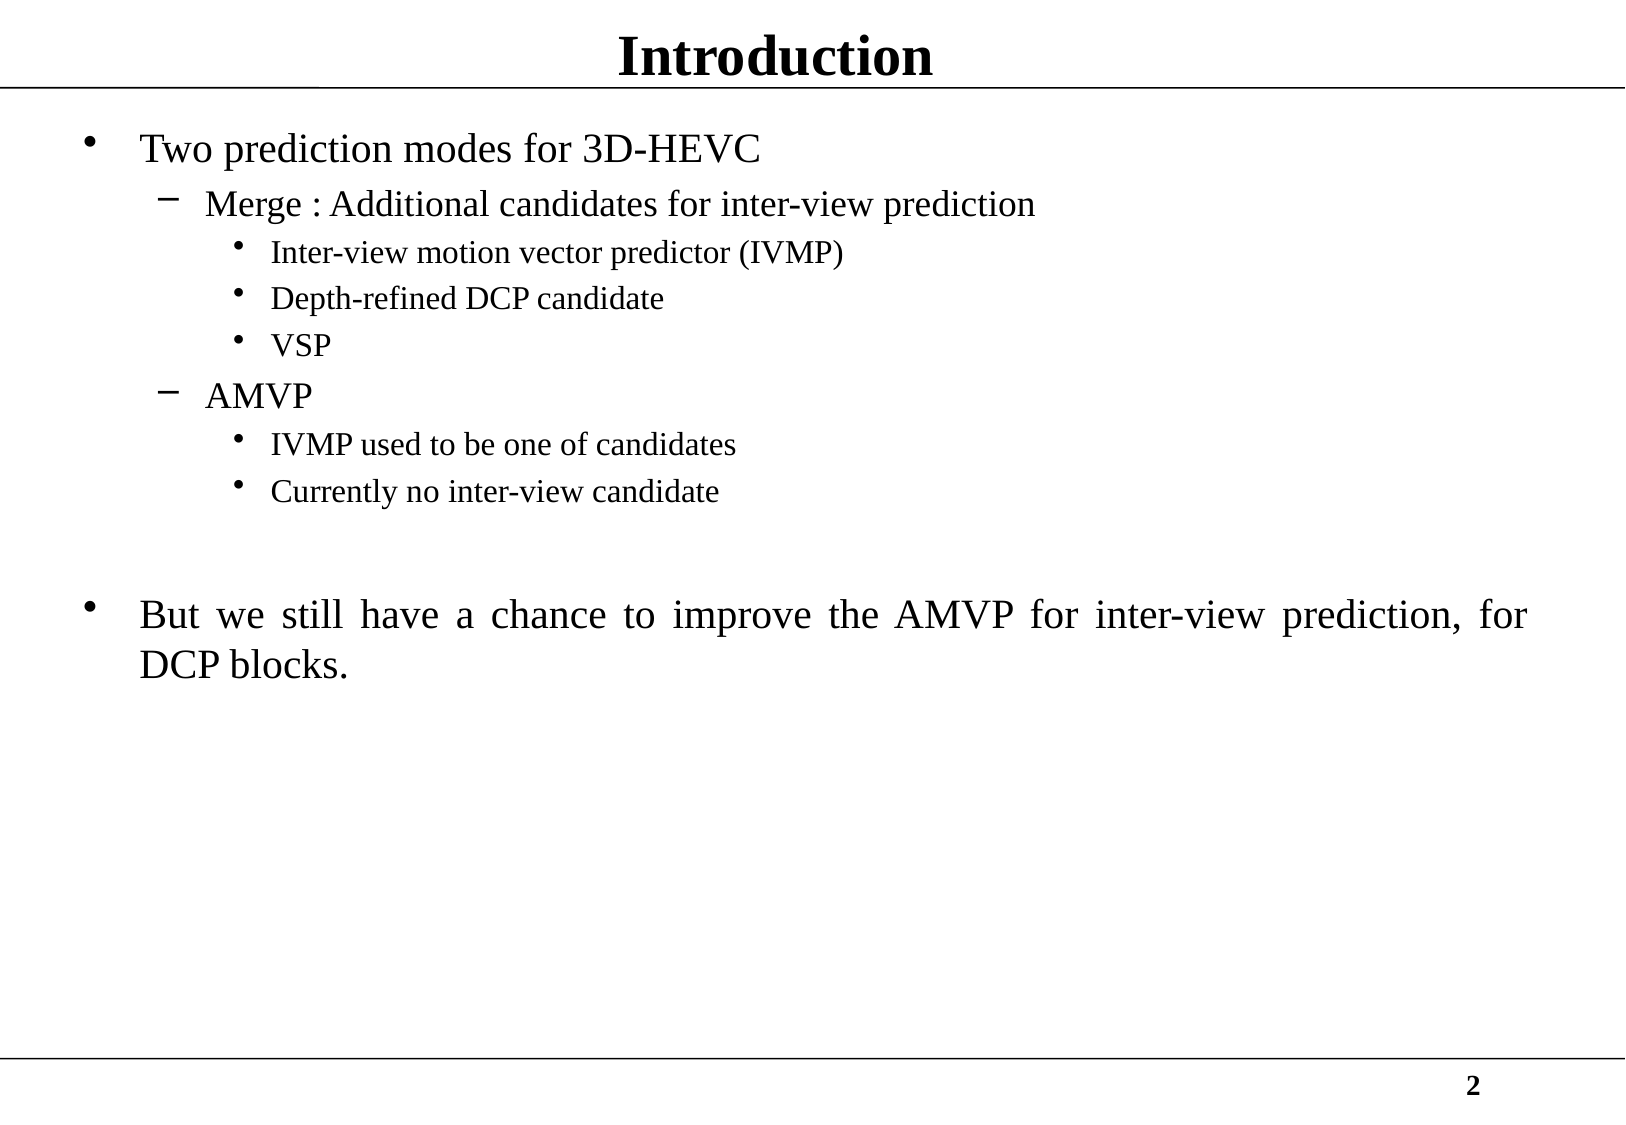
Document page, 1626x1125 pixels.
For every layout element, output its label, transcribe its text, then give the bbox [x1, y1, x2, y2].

slide_number 2 [1403, 1058, 1544, 1106]
list Two prediction modes for 3D-HEVC Merge : Additional candidates for inter-view prediction Inter-view motion vector predictor (IVMP) Depth-refined DCP candidate VSP AMVP IVMP used to be one of candidates Currently no inter-view candidate But we still have a chance to improve the AMVP for inter-view prediction, for DCP blocks. [68, 113, 1544, 1005]
title Introduction [68, 9, 1484, 94]
